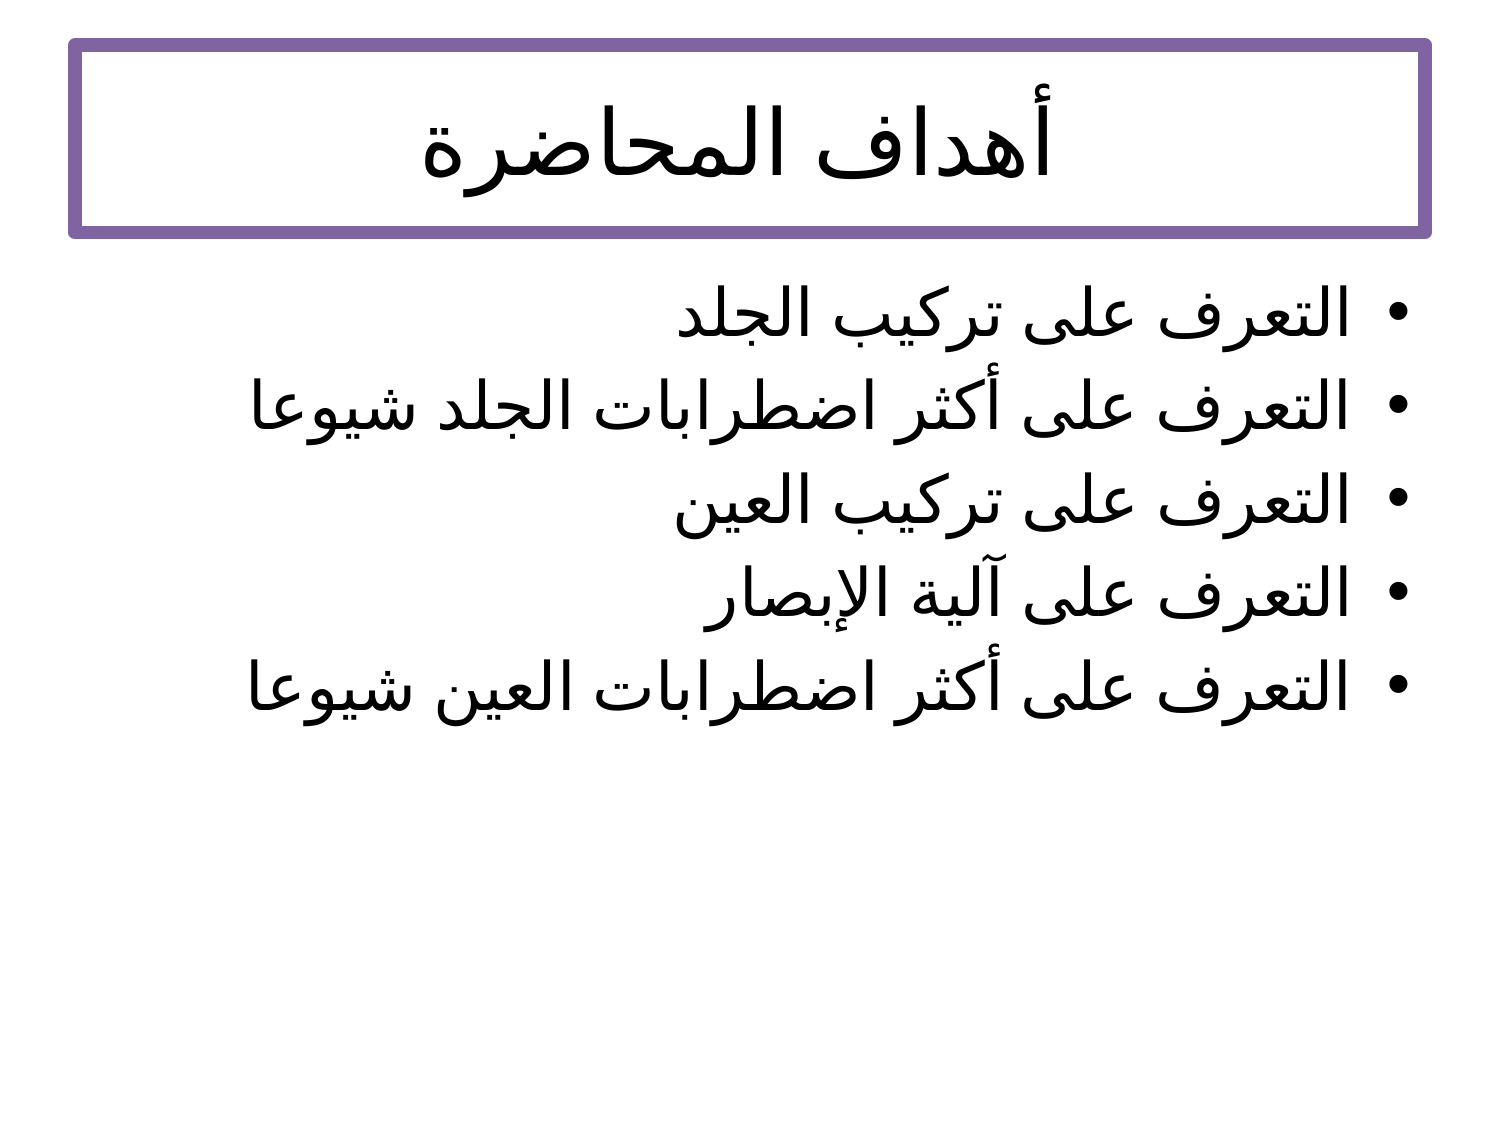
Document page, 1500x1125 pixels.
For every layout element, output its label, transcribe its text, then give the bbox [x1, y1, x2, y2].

list التعرف على تركيب الجلد التعرف على أكثر اضطرابات الجلد شيوعا التعرف على تركيب العين التعرف على آلية الإبصار التعرف على أكثر اضطرابات العين شيوعا [75, 262, 1425, 1005]
title أهداف المحاضرة [75, 45, 1425, 233]
